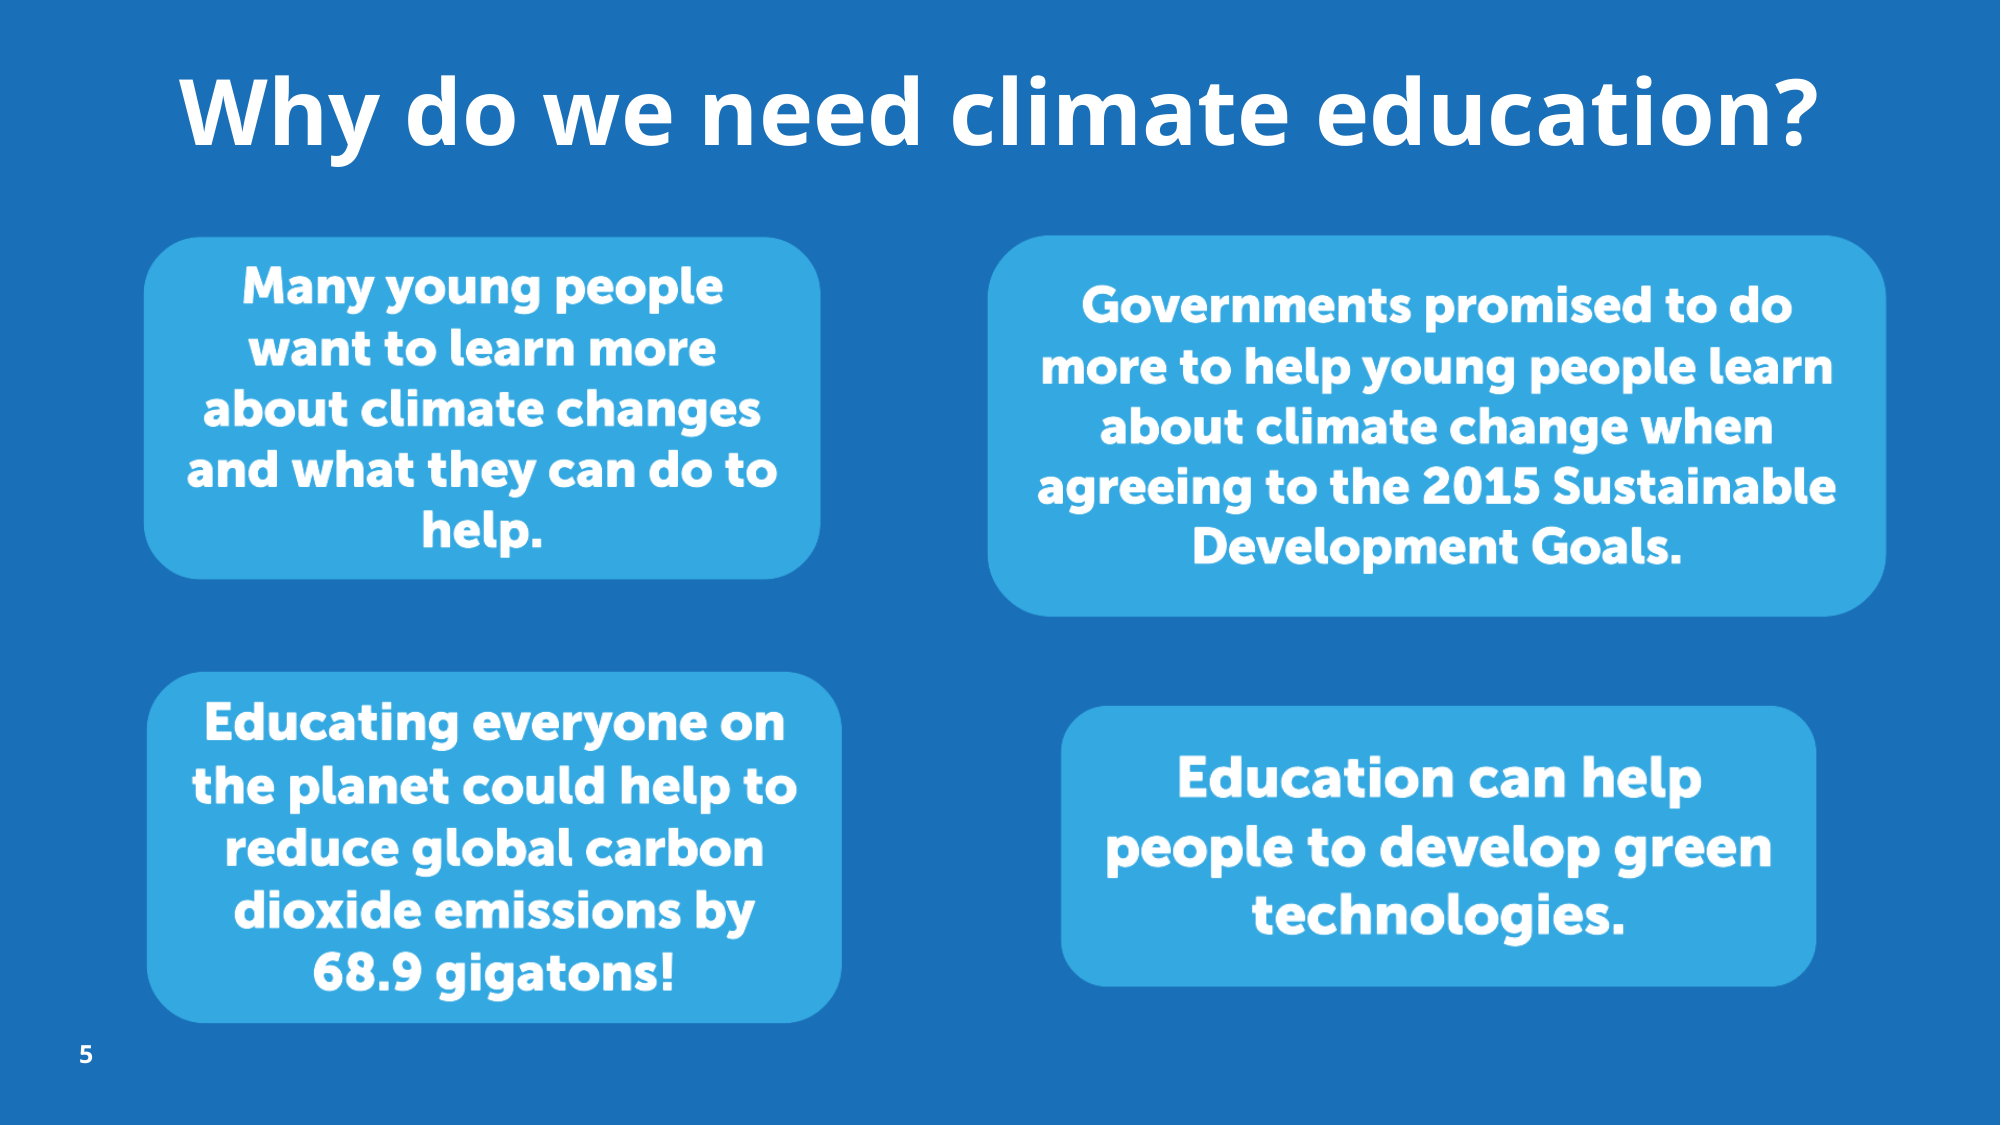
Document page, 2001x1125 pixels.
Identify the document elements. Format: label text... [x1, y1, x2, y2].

slide_number 5 [79, 1023, 120, 1073]
picture [120, 648, 908, 1099]
title Why do we need climate education? [130, 46, 1870, 249]
picture [86, 202, 849, 619]
picture [944, 202, 1945, 1048]
